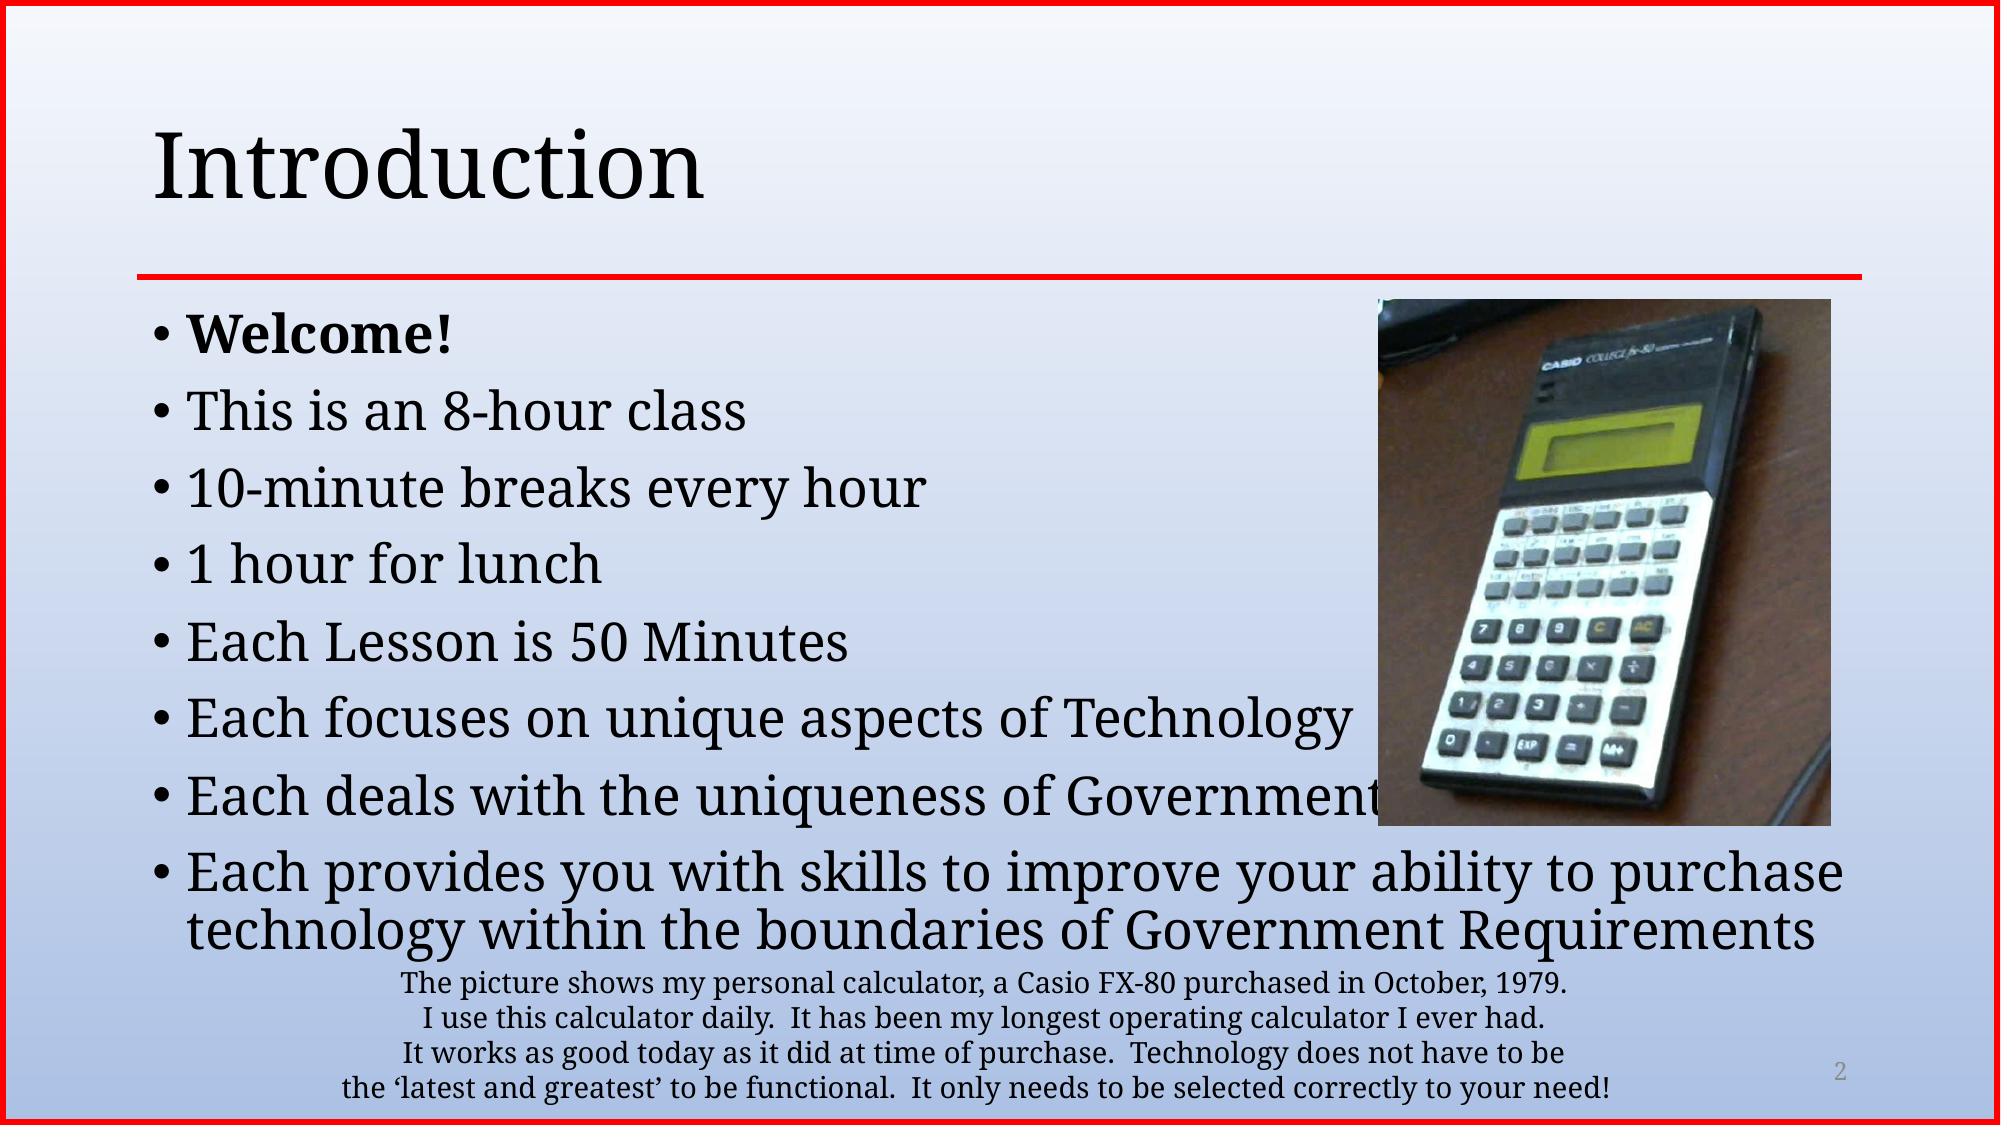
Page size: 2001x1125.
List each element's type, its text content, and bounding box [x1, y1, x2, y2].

text_box The picture shows my personal calculator, a Casio FX-80 purchased in October, 1979. I use this calculator daily. It has been my longest operating calculator I ever had. It works as good today as it did at time of purchase. Technology does not have to be the ‘latest and greatest’ to be functional. It only needs to be selected correctly to your need! [326, 957, 1642, 1112]
title Introduction [137, 59, 1863, 278]
picture [1378, 299, 1831, 826]
list Welcome! This is an 8-hour class 10-minute breaks every hour 1 hour for lunch Each Lesson is 50 Minutes Each focuses on unique aspects of Technology Each deals with the uniqueness of Government Each provides you with skills to improve your ability to purchase technology within the boundaries of Government Requirements [137, 299, 1863, 1014]
slide_number 2 [1412, 1042, 1863, 1103]
